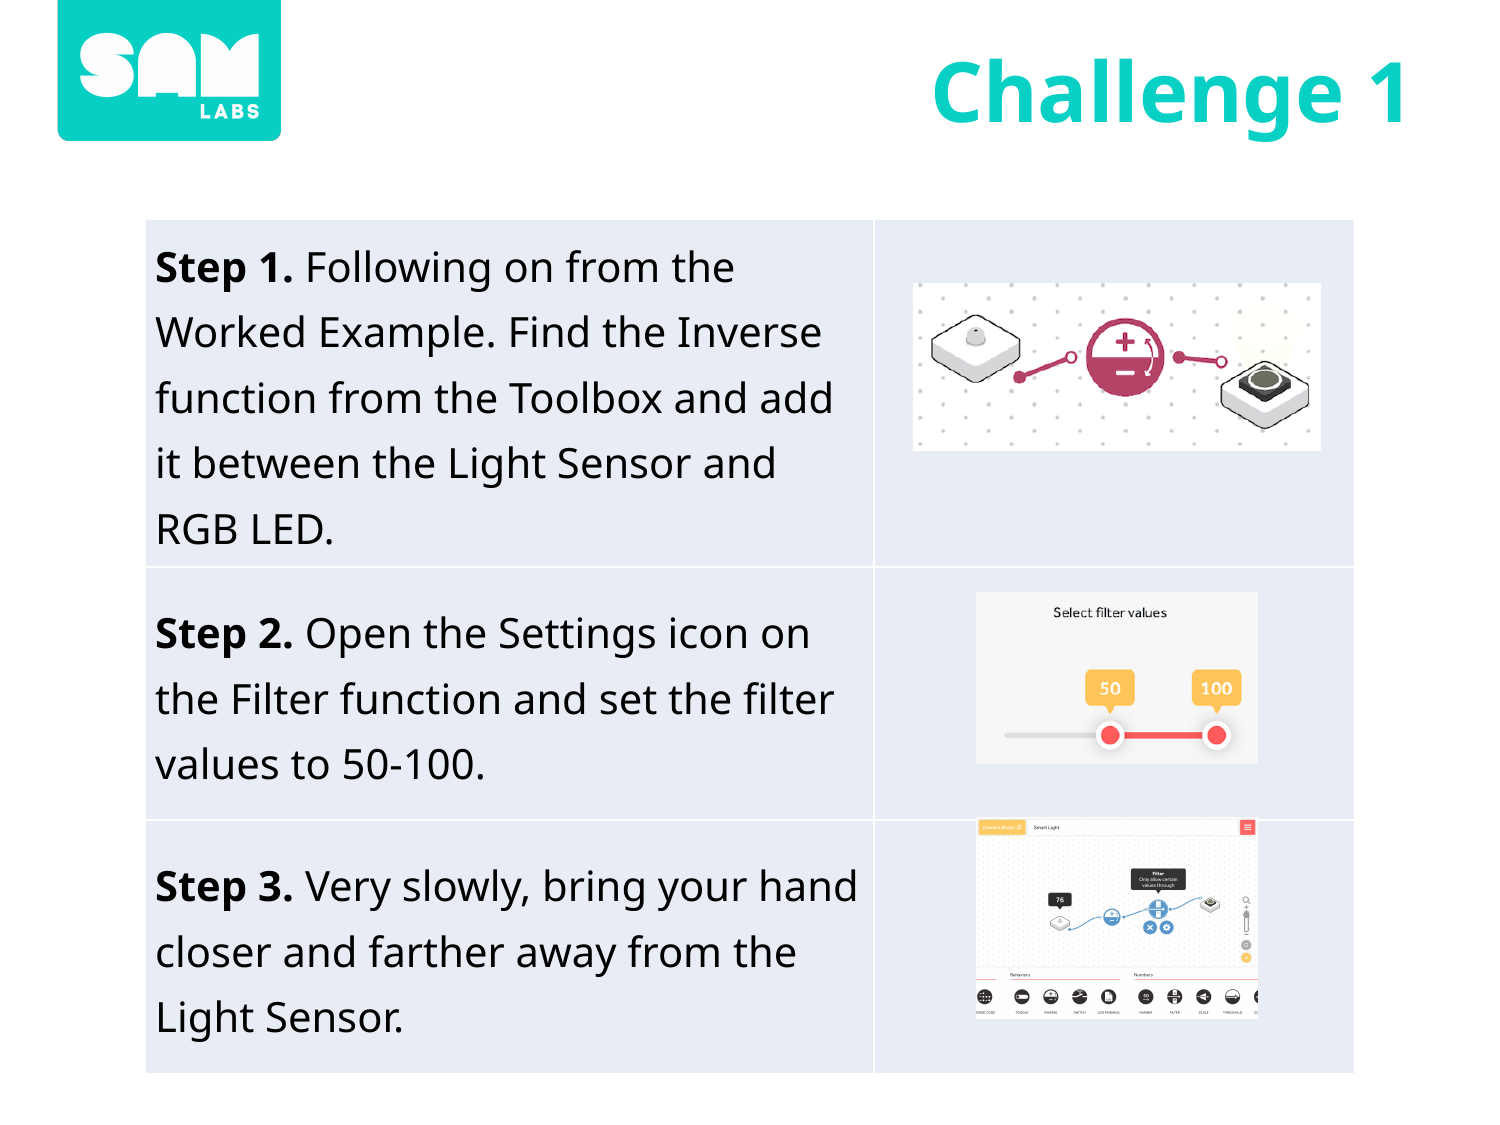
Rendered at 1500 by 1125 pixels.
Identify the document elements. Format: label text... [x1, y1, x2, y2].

picture [913, 283, 1321, 451]
table_header Step 1. Following on from the Worked Example. Find the Inverse function from the Toolbox and add it between the Light Sensor and RGB LED. [146, 220, 873, 566]
picture [976, 592, 1258, 764]
table_header [875, 220, 1354, 566]
table_cell Step 3. Very slowly, bring your hand closer and farther away from the Light Sensor. [146, 821, 873, 1073]
picture [976, 817, 1258, 1020]
text_box Challenge 1 [286, 39, 1415, 141]
table_cell Step 2. Open the Settings icon on the Filter function and set the filter values to 50-100. [146, 568, 873, 819]
table_cell [875, 568, 1354, 819]
picture [0, 0, 281, 142]
table_cell [875, 821, 1354, 1073]
